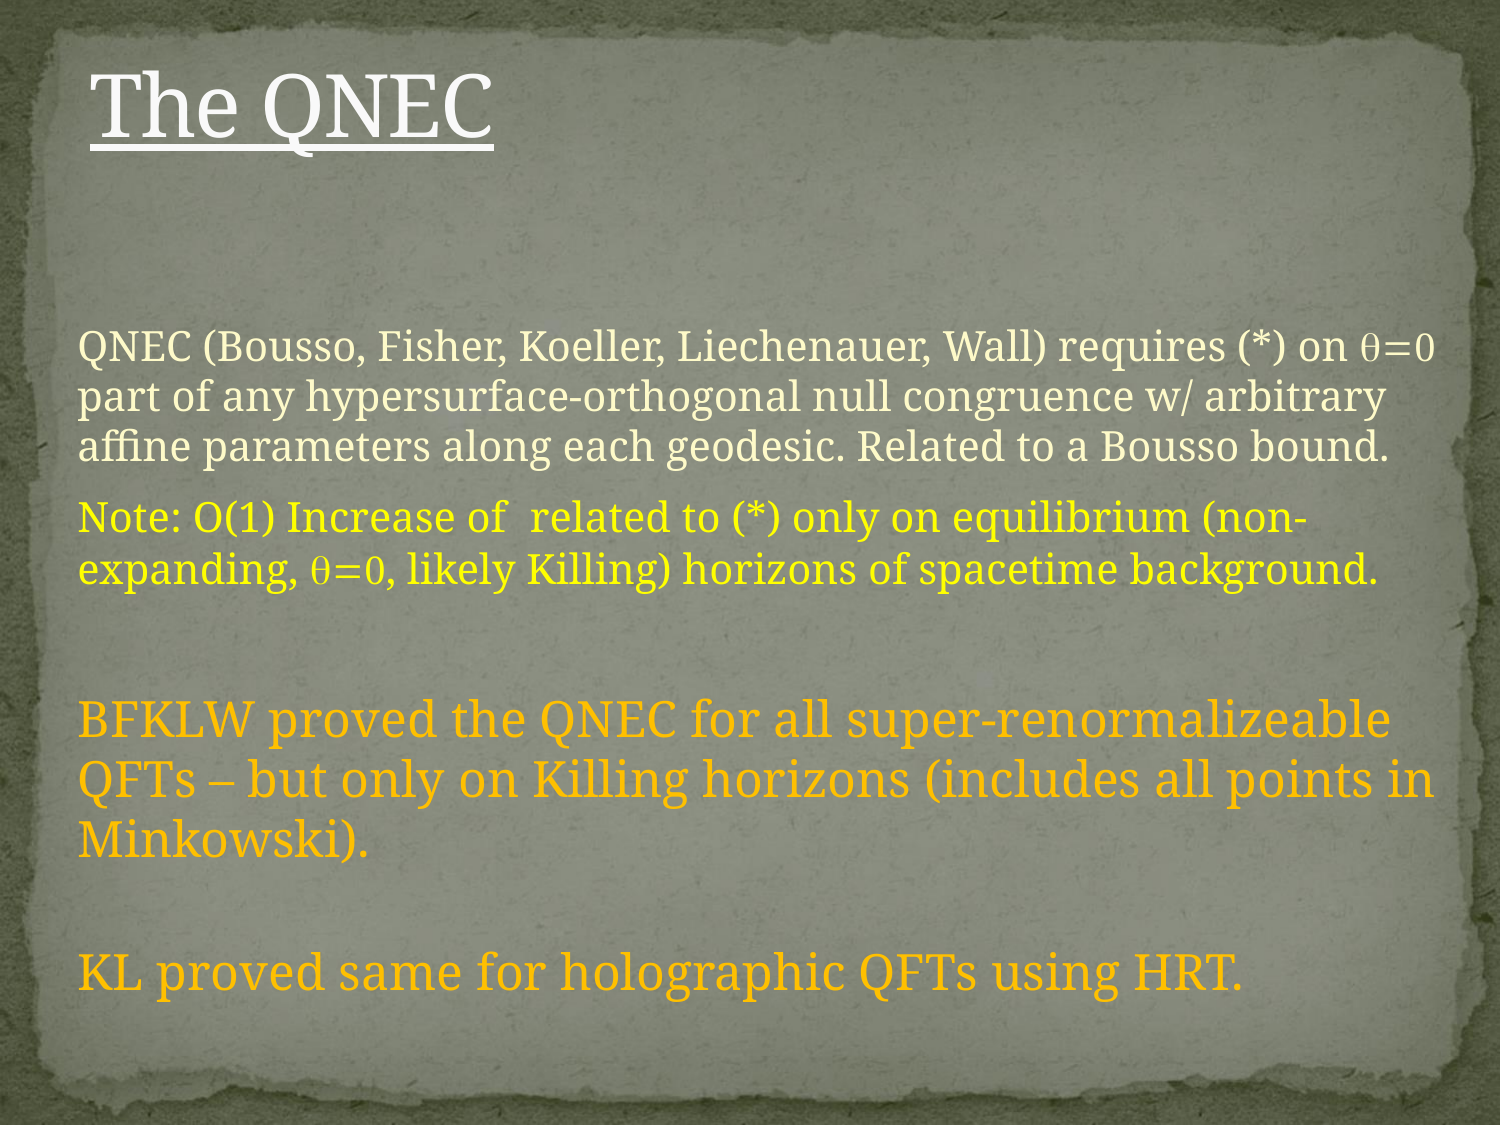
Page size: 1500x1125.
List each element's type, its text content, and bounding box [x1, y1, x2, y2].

picture [0, 0, 1500, 1125]
title The QNEC [74, 24, 1425, 163]
